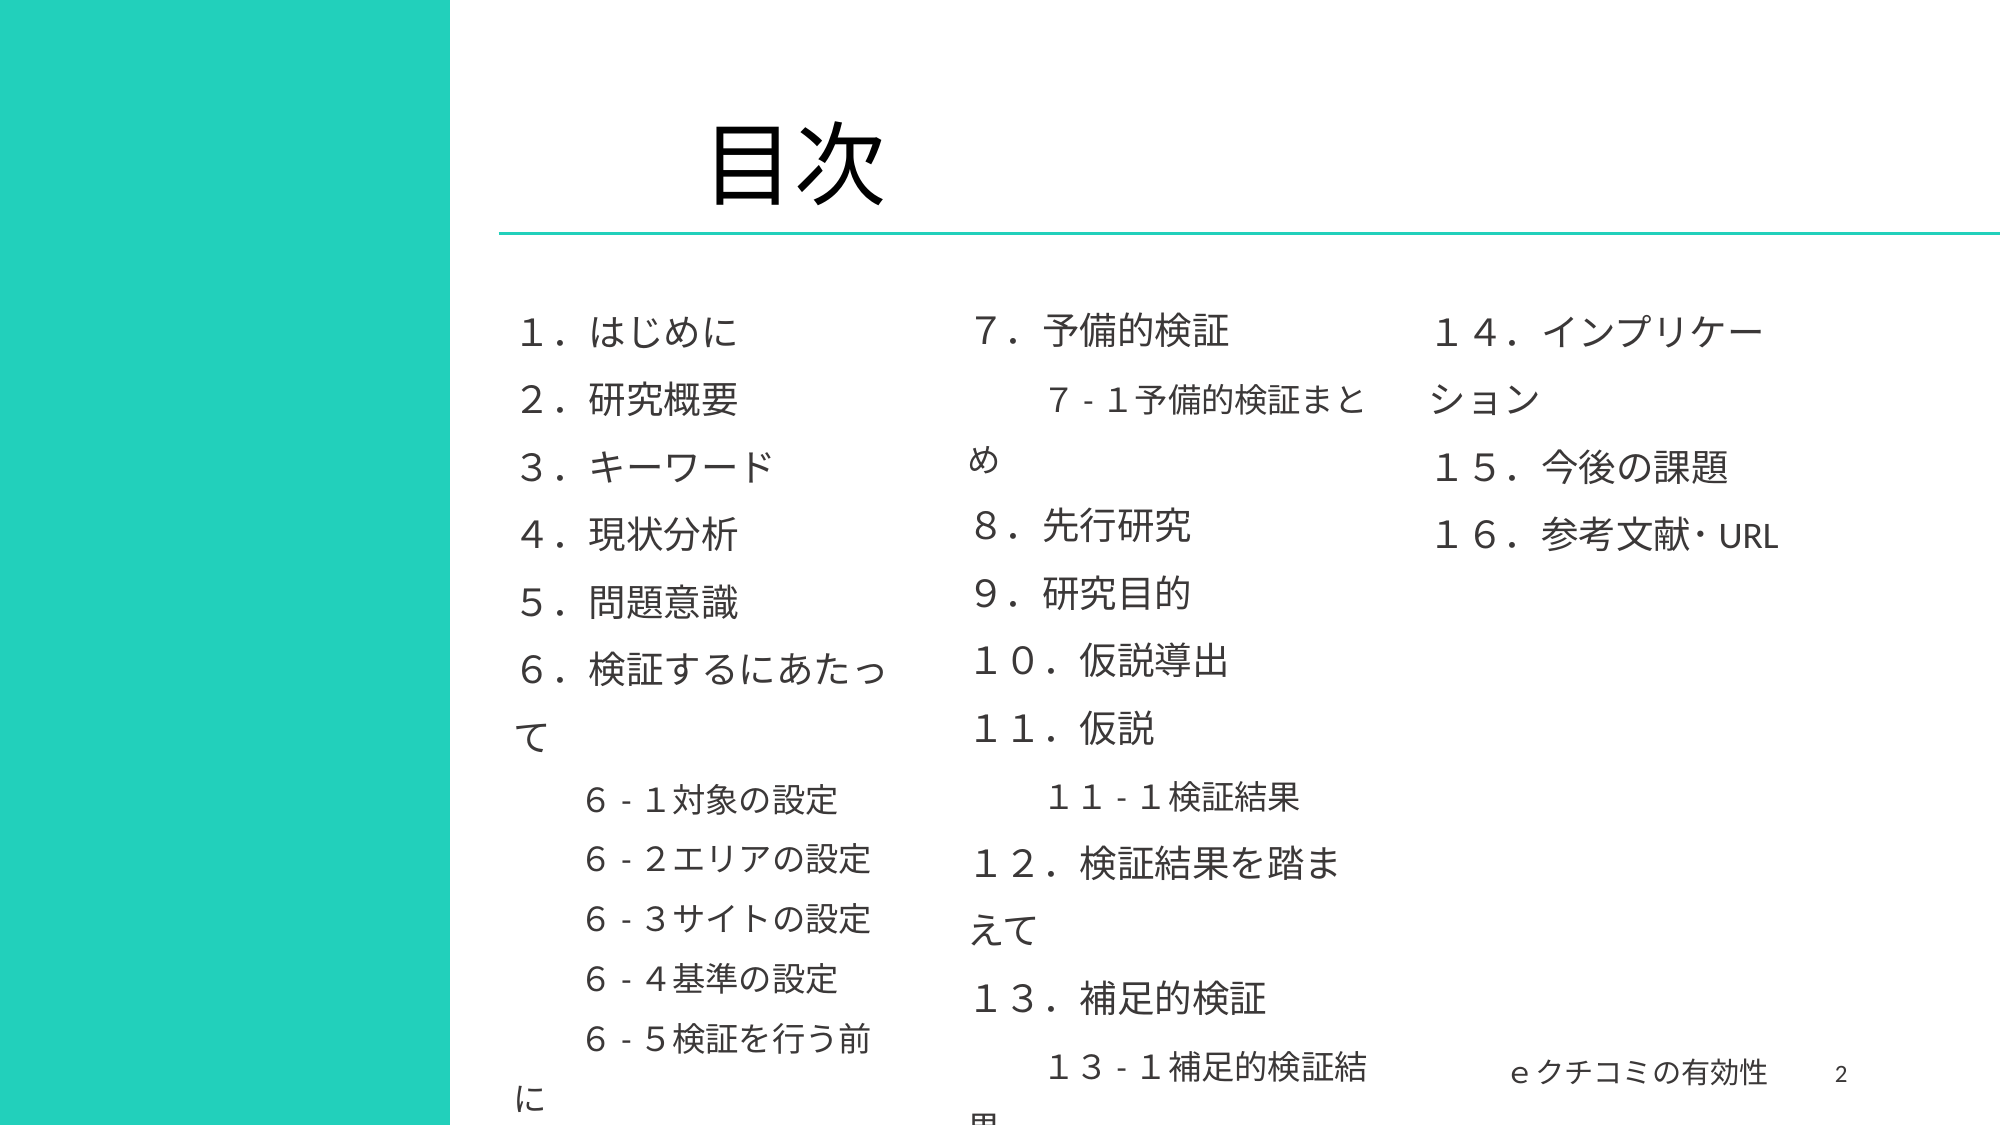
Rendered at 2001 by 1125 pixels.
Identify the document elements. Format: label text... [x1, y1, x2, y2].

text_box [0, 0, 451, 1125]
text_box ｅクチコミの有効性 [1491, 1047, 1784, 1098]
text_box ７．予備的検証 ７-１予備的検証まとめ ８．先行研究 ９．研究目的 １０．仮説導出 １１．仮説 １１-１検証結果 １２．検証結果を踏まえて １３．補足的検証 １３-１補足的検証結果 [952, 277, 1385, 1125]
text_box １４．インプリケーション １５．今後の課題 １６．参考文献･URL [1413, 278, 1823, 564]
title 目次 [451, 59, 1863, 278]
text_box １．はじめに ２．研究概要 ３．キーワード ４．現状分析 ５．問題意識 ６．検証するにあたって ６-１対象の設定 ６-２エリアの設定 ６-３サイトの設定 ６-４基準の設定 ６-５検証を行う前に [498, 278, 904, 1125]
slide_number 2 [1412, 1042, 1863, 1103]
